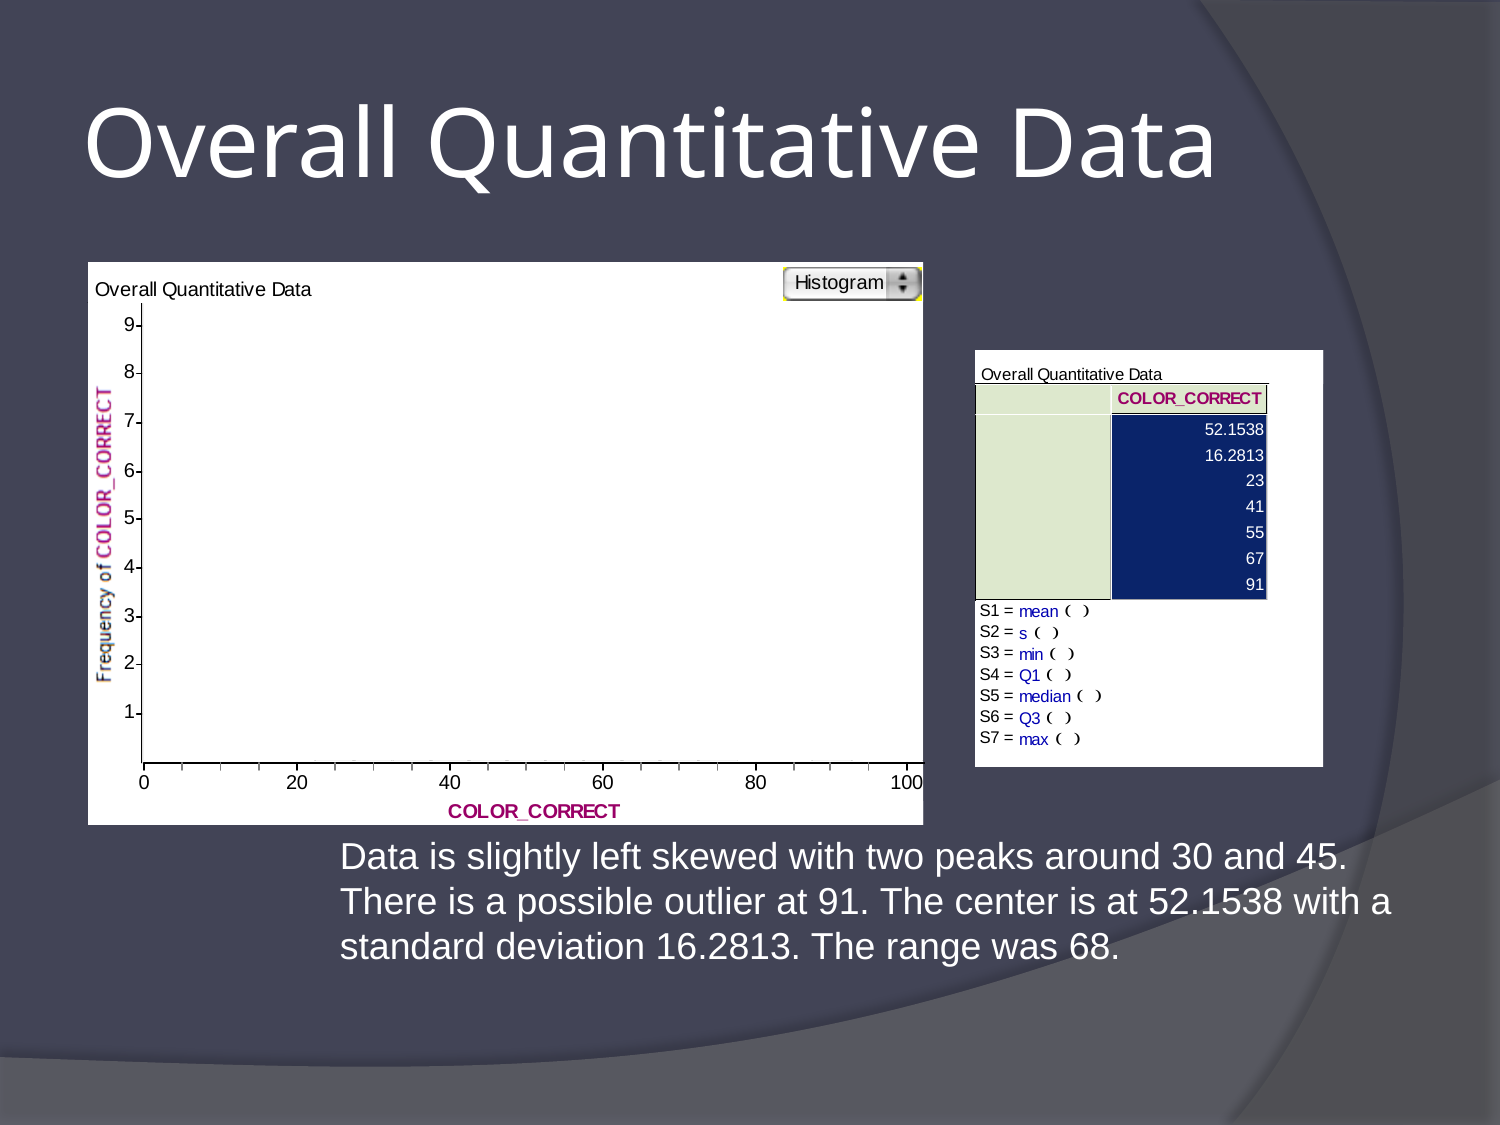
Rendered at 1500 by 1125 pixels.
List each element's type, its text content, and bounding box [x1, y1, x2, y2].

title Overall Quantitative Data [75, 45, 1300, 233]
text_box Data is slightly left skewed with two peaks around 30 and 45. There is a possible outlier at 91. The center is at 52.1538 with a standard deviation 16.2813. The range was 68. [324, 824, 1413, 975]
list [87, 262, 926, 827]
picture [974, 349, 1324, 769]
